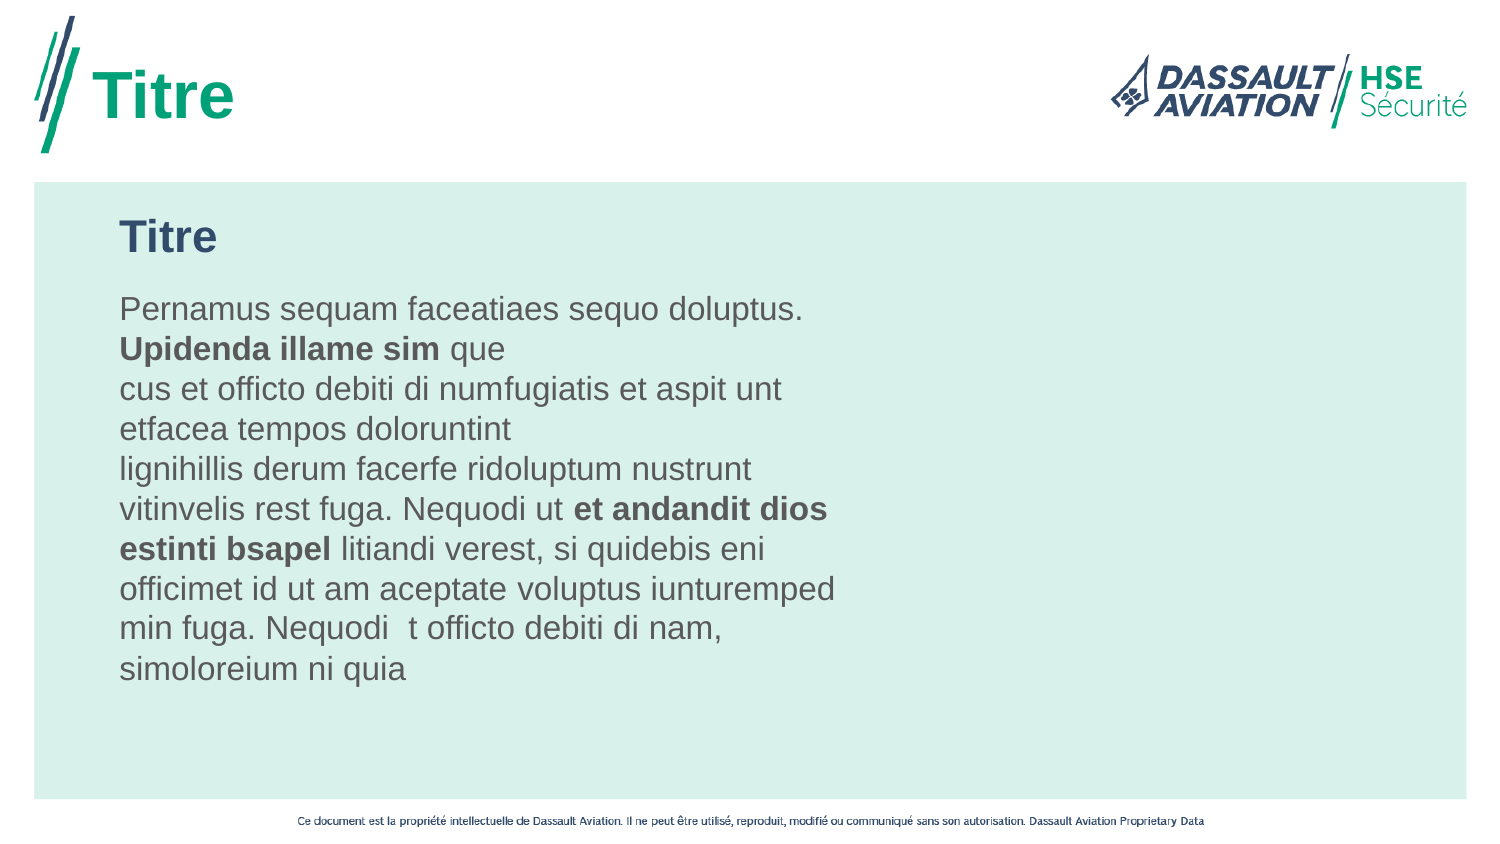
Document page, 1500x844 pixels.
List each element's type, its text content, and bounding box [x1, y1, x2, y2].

text_box Titre [104, 199, 1255, 269]
picture [0, 0, 1499, 844]
text_box Titre [77, 44, 251, 140]
text_box Pernamus sequam faceatiaes sequo doluptus. Upidenda illame sim que cus et officto debiti di numfugiatis et aspit unt etfacea tempos doloruntint lignihillis derum facerfe ridoluptum nustrunt vitinvelis rest fuga. Nequodi ut et andandit dios estinti bsapel litiandi verest, si quidebis eni officimet id ut am aceptate voluptus iunturemped min fuga. Nequodi t officto debiti di nam, simoloreium ni quia [104, 280, 892, 694]
